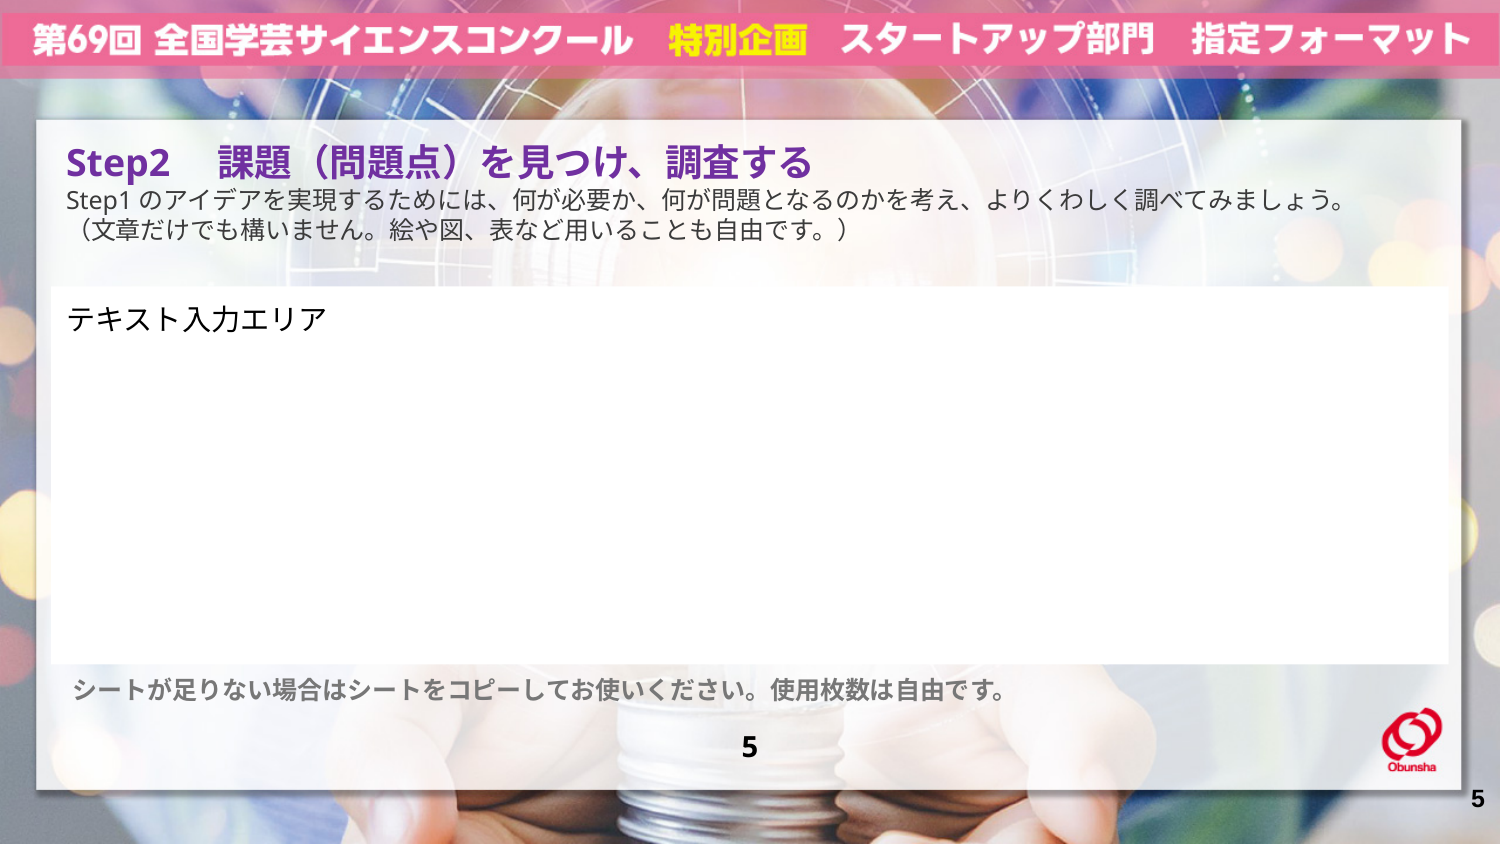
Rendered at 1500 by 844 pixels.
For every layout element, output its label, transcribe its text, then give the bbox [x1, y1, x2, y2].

slide_number 5 [1409, 764, 1500, 830]
text_box シートが足りない場合はシートをコピーしてお使いください。使用枚数は自由です。 [57, 659, 1158, 697]
text_box Step2 課題（問題点）を見つけ、調査する Step1のアイデアを実現するためには、何が必要か、何が問題となるのかを考え、よりくわしく調べてみましょう。 （文章だけでも構いません。絵や図、表など用いることも自由です。） [51, 124, 1437, 287]
picture [0, 0, 1500, 844]
text_box テキスト入力エリア [51, 286, 1449, 665]
